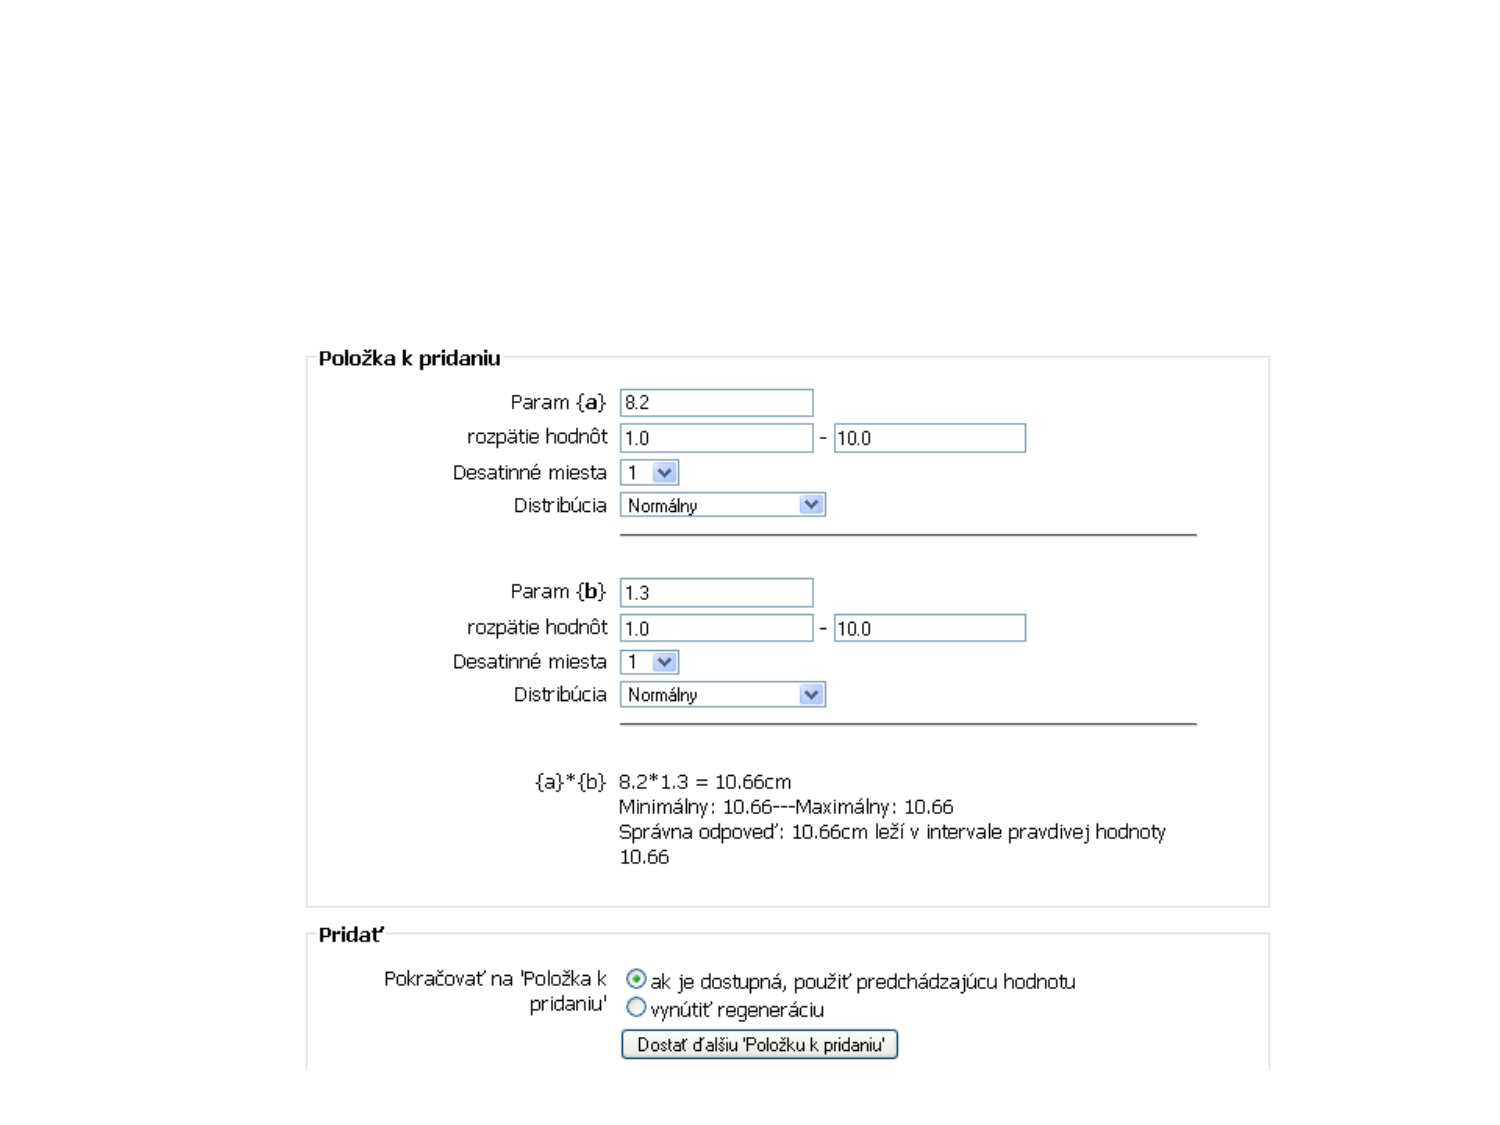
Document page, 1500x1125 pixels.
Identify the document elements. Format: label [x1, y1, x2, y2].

picture [265, 337, 1365, 1071]
